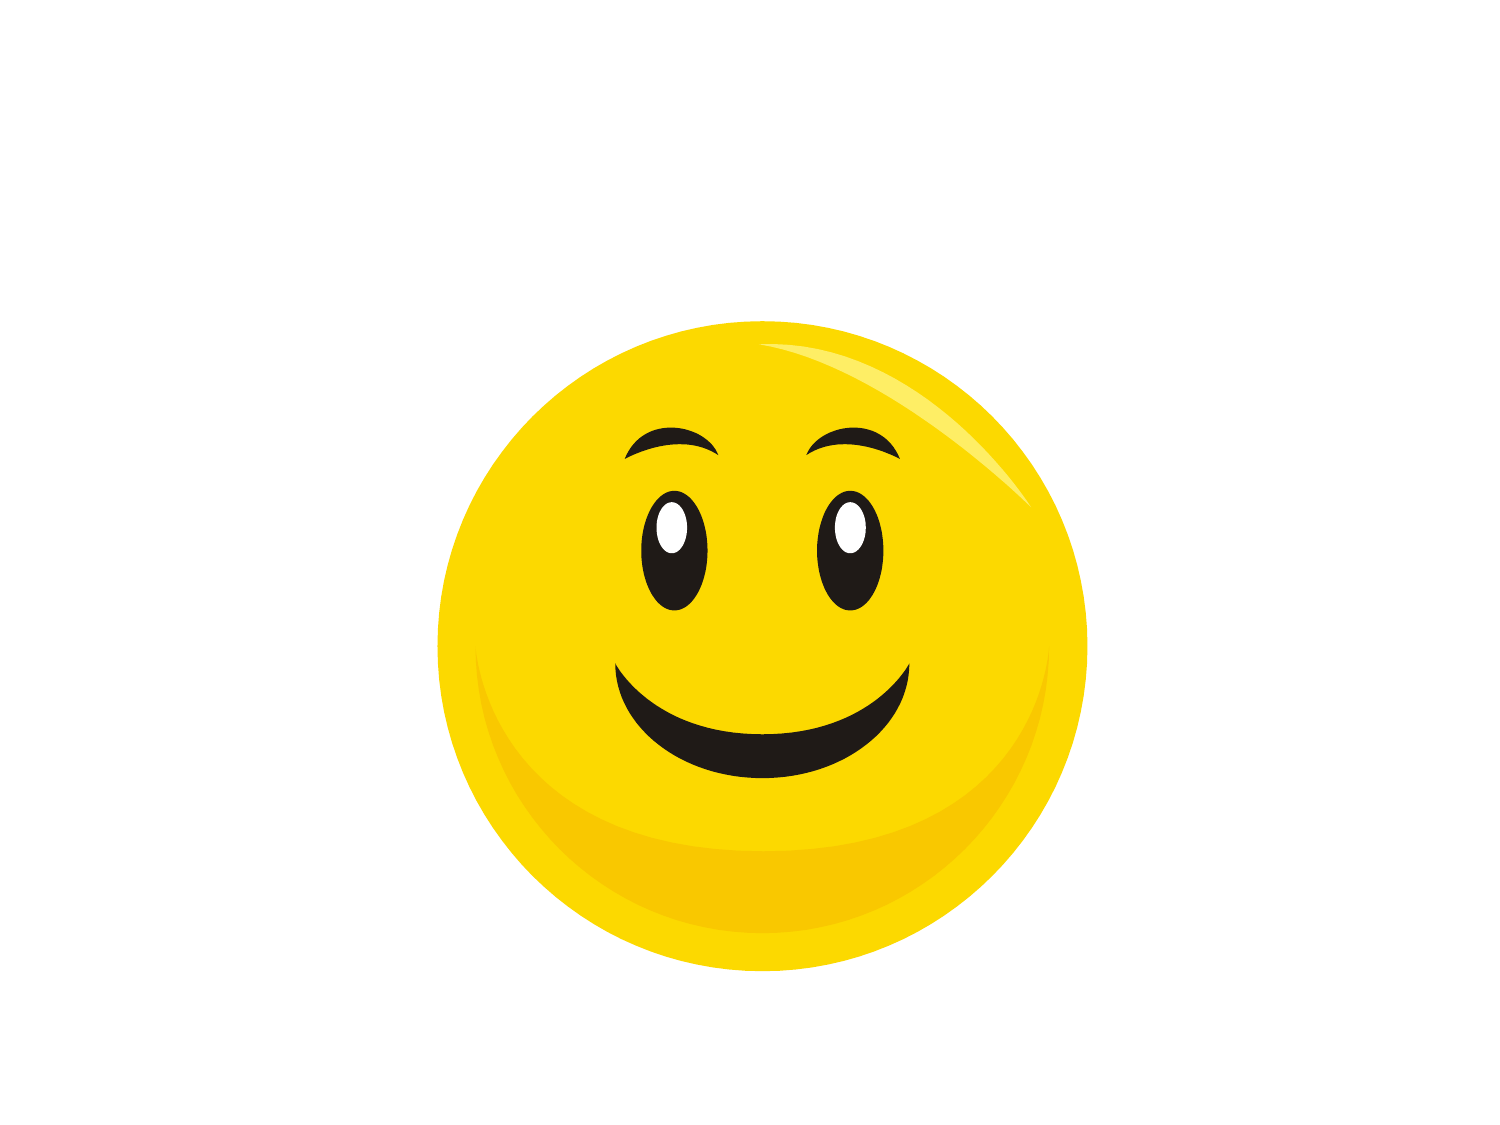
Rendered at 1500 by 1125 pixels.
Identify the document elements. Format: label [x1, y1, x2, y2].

list [437, 320, 1088, 972]
